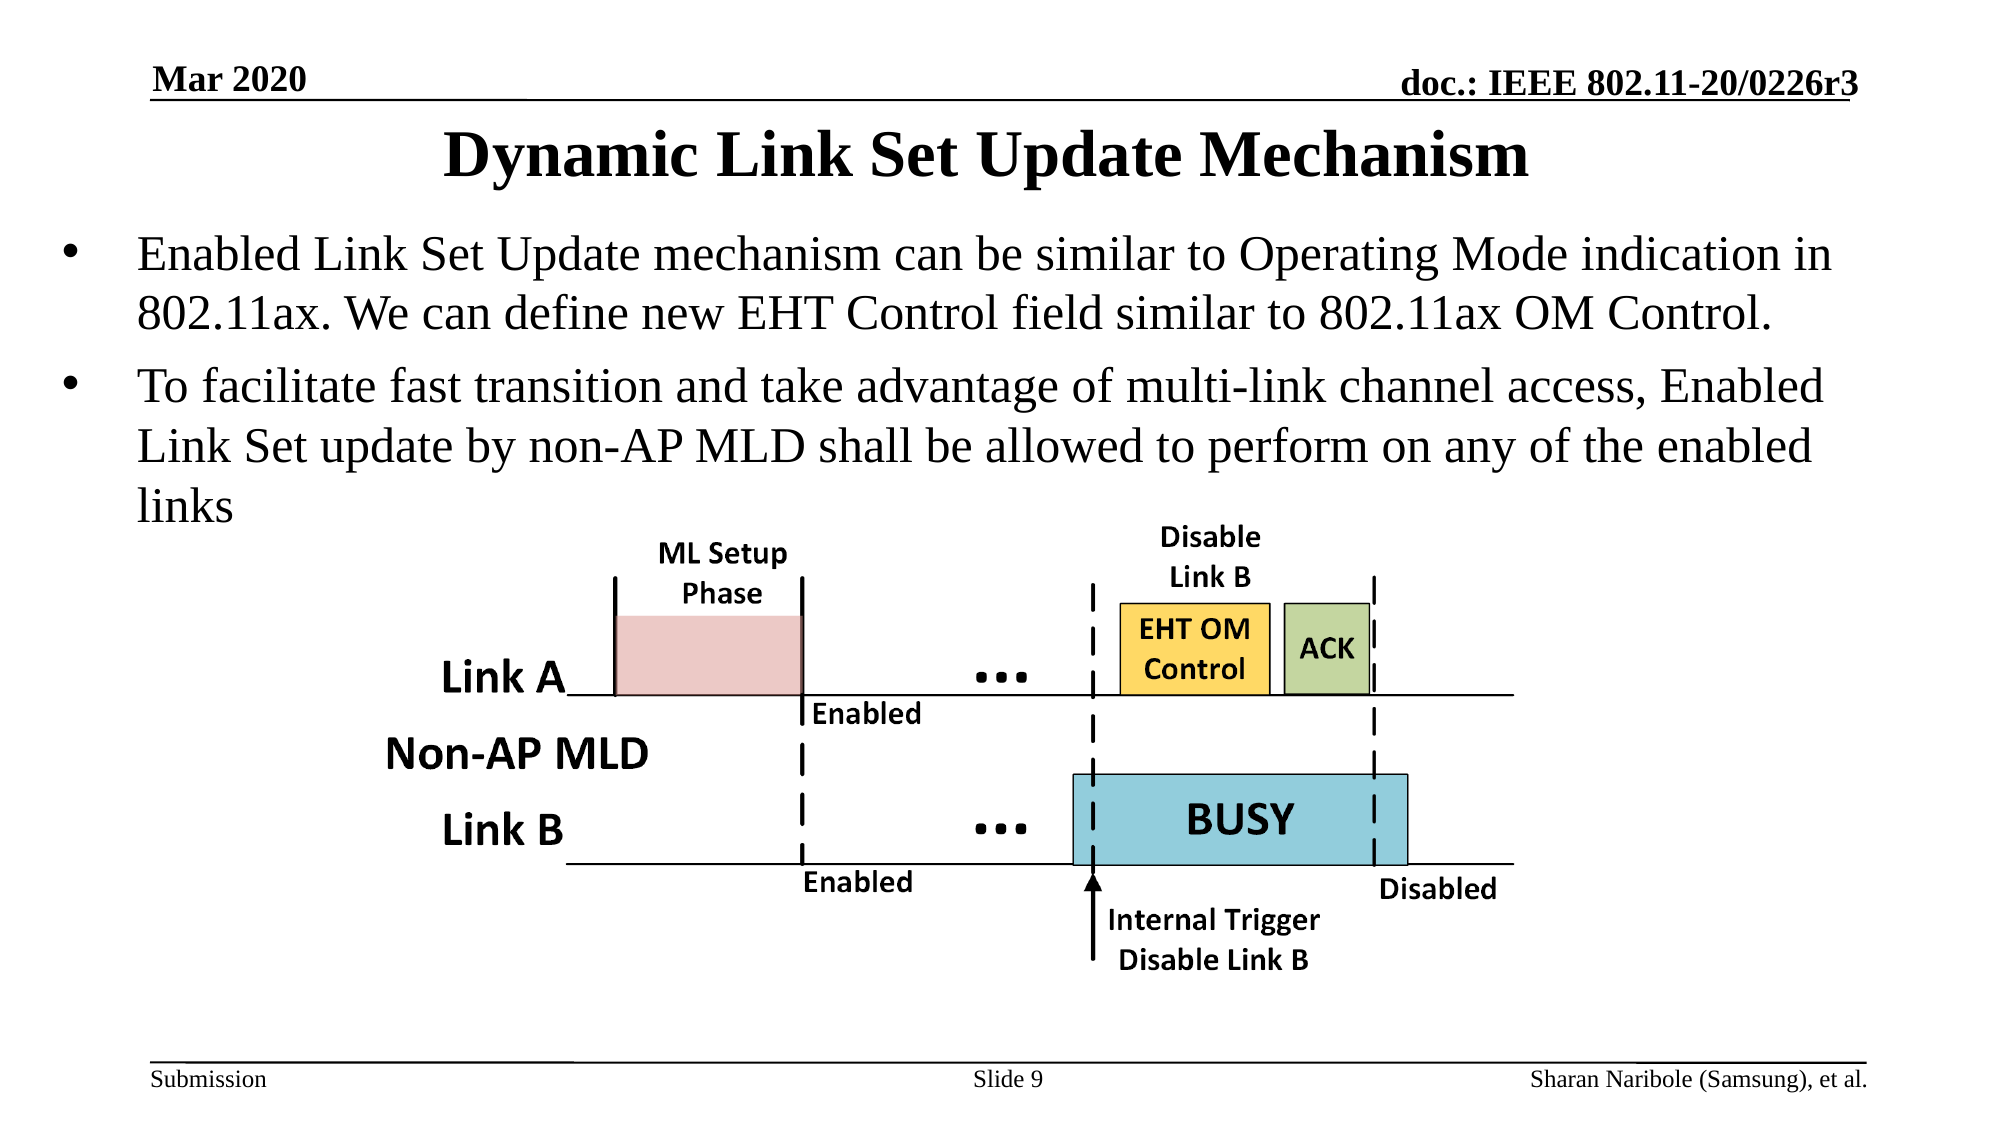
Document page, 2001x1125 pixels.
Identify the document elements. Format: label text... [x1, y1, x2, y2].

title Dynamic Link Set Update Mechanism [137, 62, 1838, 212]
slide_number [152, 54, 563, 100]
slide_number Slide 9 [950, 1061, 1067, 1123]
list Enabled Link Set Update mechanism can be similar to Operating Mode indication in 802.11ax. We can define new EHT Control field similar to 802.11ax OM Control. To facilitate fast transition and take advantage of multi-link channel access, Enabled Link Set update by non-AP MLD shall be allowed to perform on any of the enabled links [37, 212, 1938, 888]
picture [357, 506, 1516, 997]
footer Sharan Naribole (Samsung), et al. [1171, 1061, 1869, 1093]
